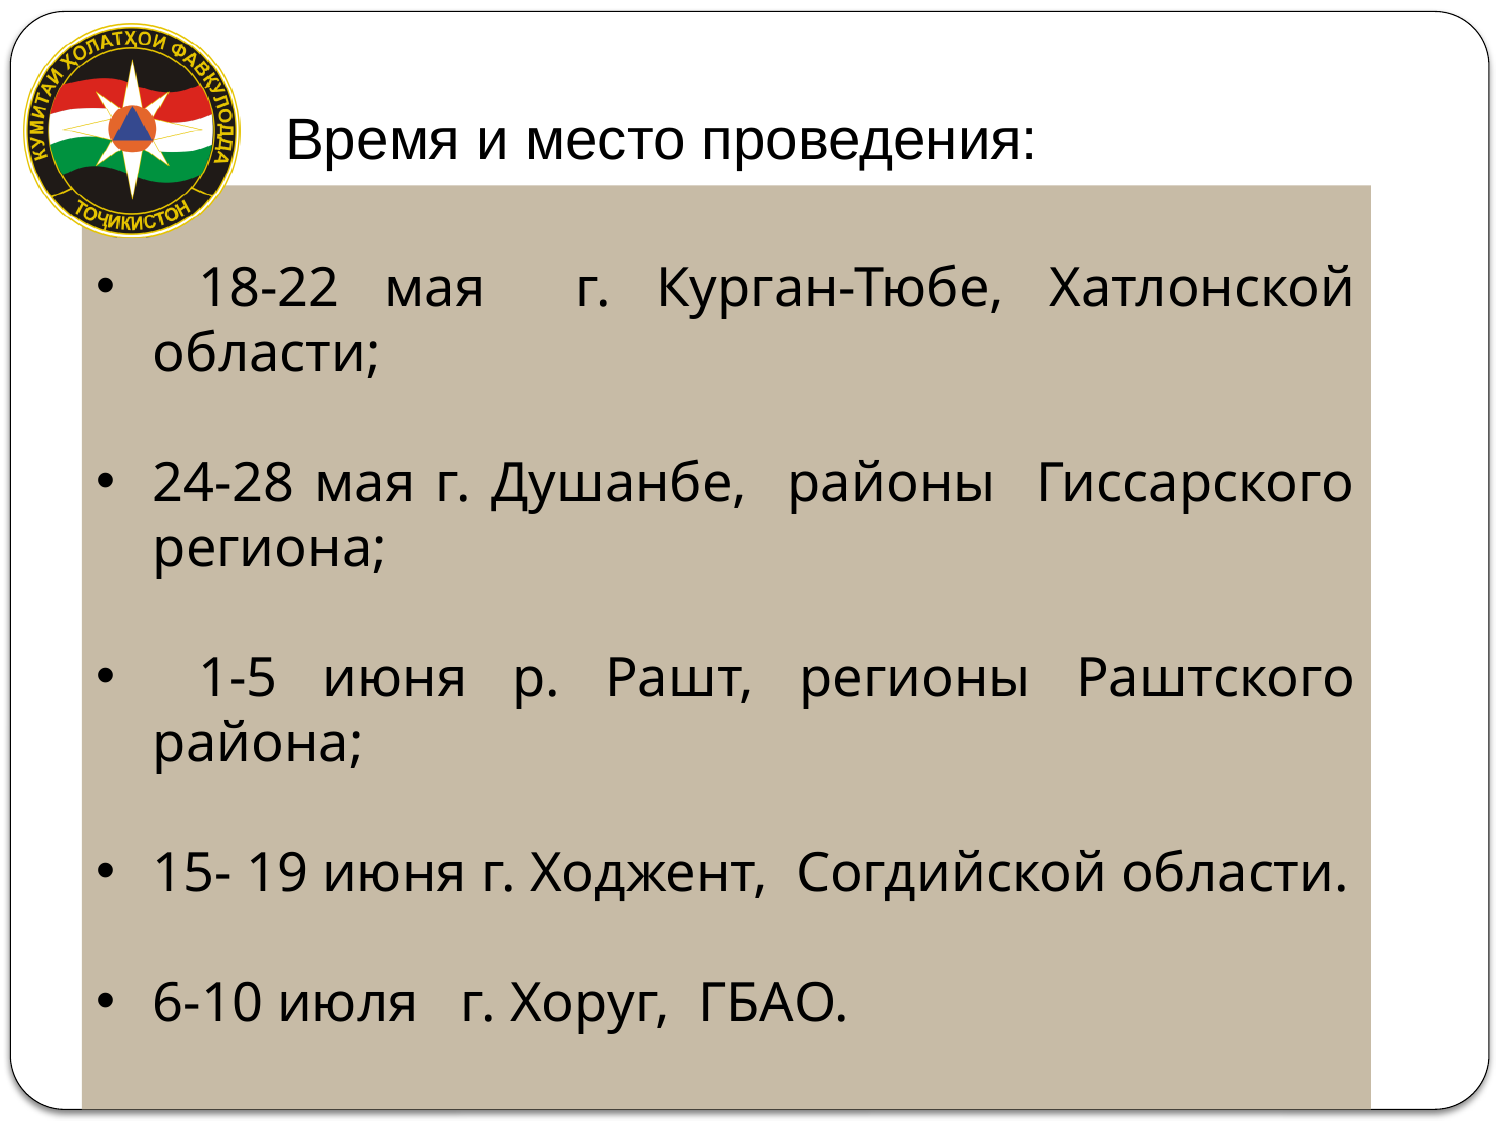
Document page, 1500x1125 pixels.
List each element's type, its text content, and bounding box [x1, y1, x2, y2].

text_box 18-22 мая г. Курган-Тюбе, Хатлонской области; 24-28 мая г. Душанбе, районы Гиссарского региона; 1-5 июня р. Рашт, регионы Раштского района; 15- 19 июня г. Ходжент, Согдийской области. 6-10 июля г. Хоруг, ГБАО. [81, 185, 1371, 1110]
text_box Время и место проведения: [247, 93, 1300, 179]
picture [23, 23, 241, 239]
